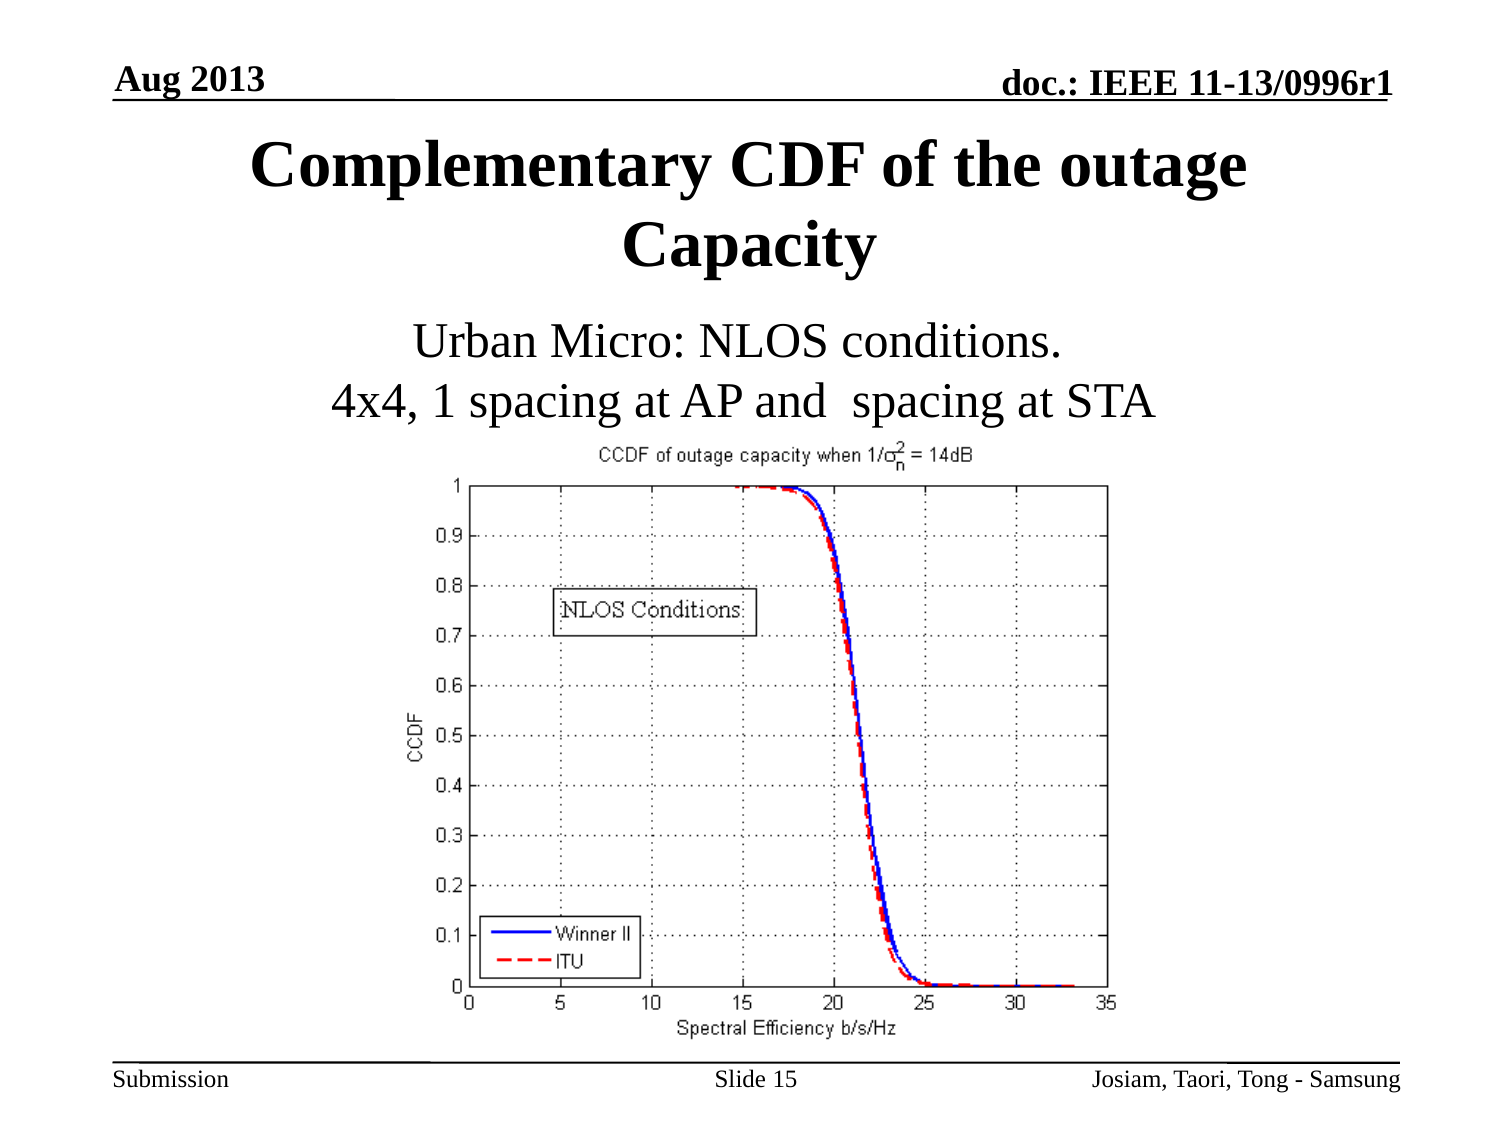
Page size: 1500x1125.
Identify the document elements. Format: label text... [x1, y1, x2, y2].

slide_number Slide 15 [712, 1063, 800, 1123]
footer Josiam, Taori, Tong - Samsung [878, 1061, 1402, 1093]
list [362, 437, 1185, 1055]
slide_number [114, 54, 493, 100]
title Complementary CDF of the outage Capacity [112, 112, 1388, 288]
